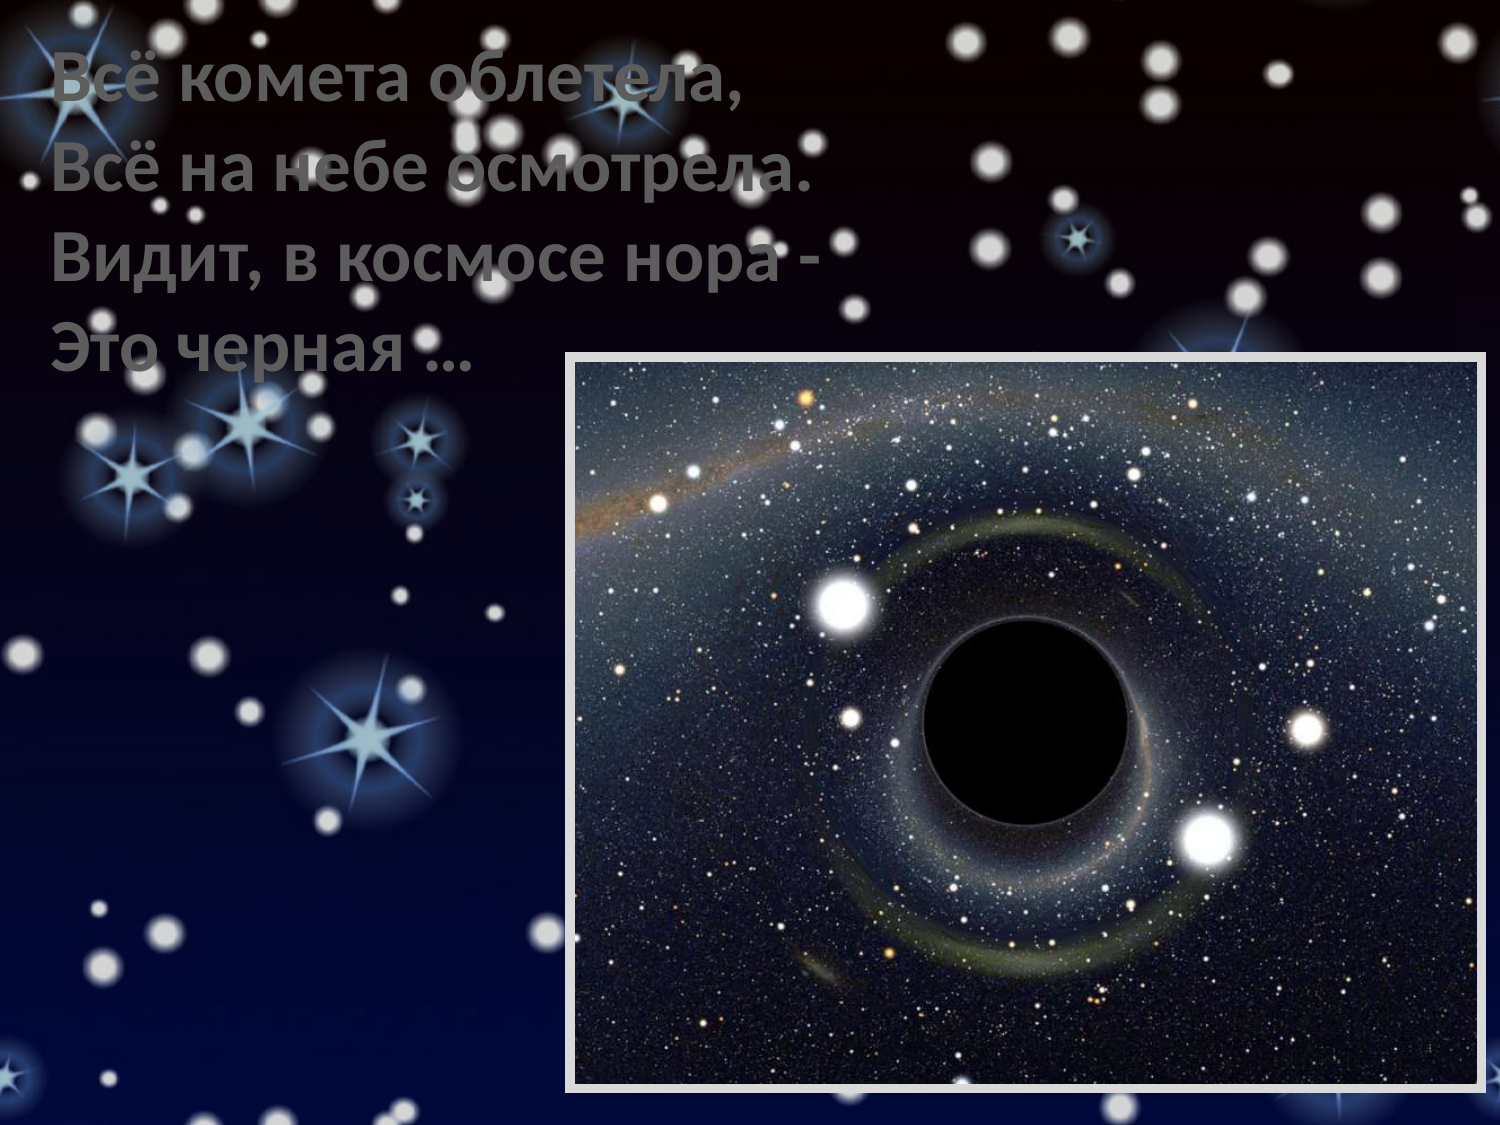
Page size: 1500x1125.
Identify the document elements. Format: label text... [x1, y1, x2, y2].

picture [0, 0, 1500, 1125]
text_box Всё комета облетела, Всё на небе осмотрела. Видит, в космосе нора - Это черная … [35, 19, 1114, 394]
